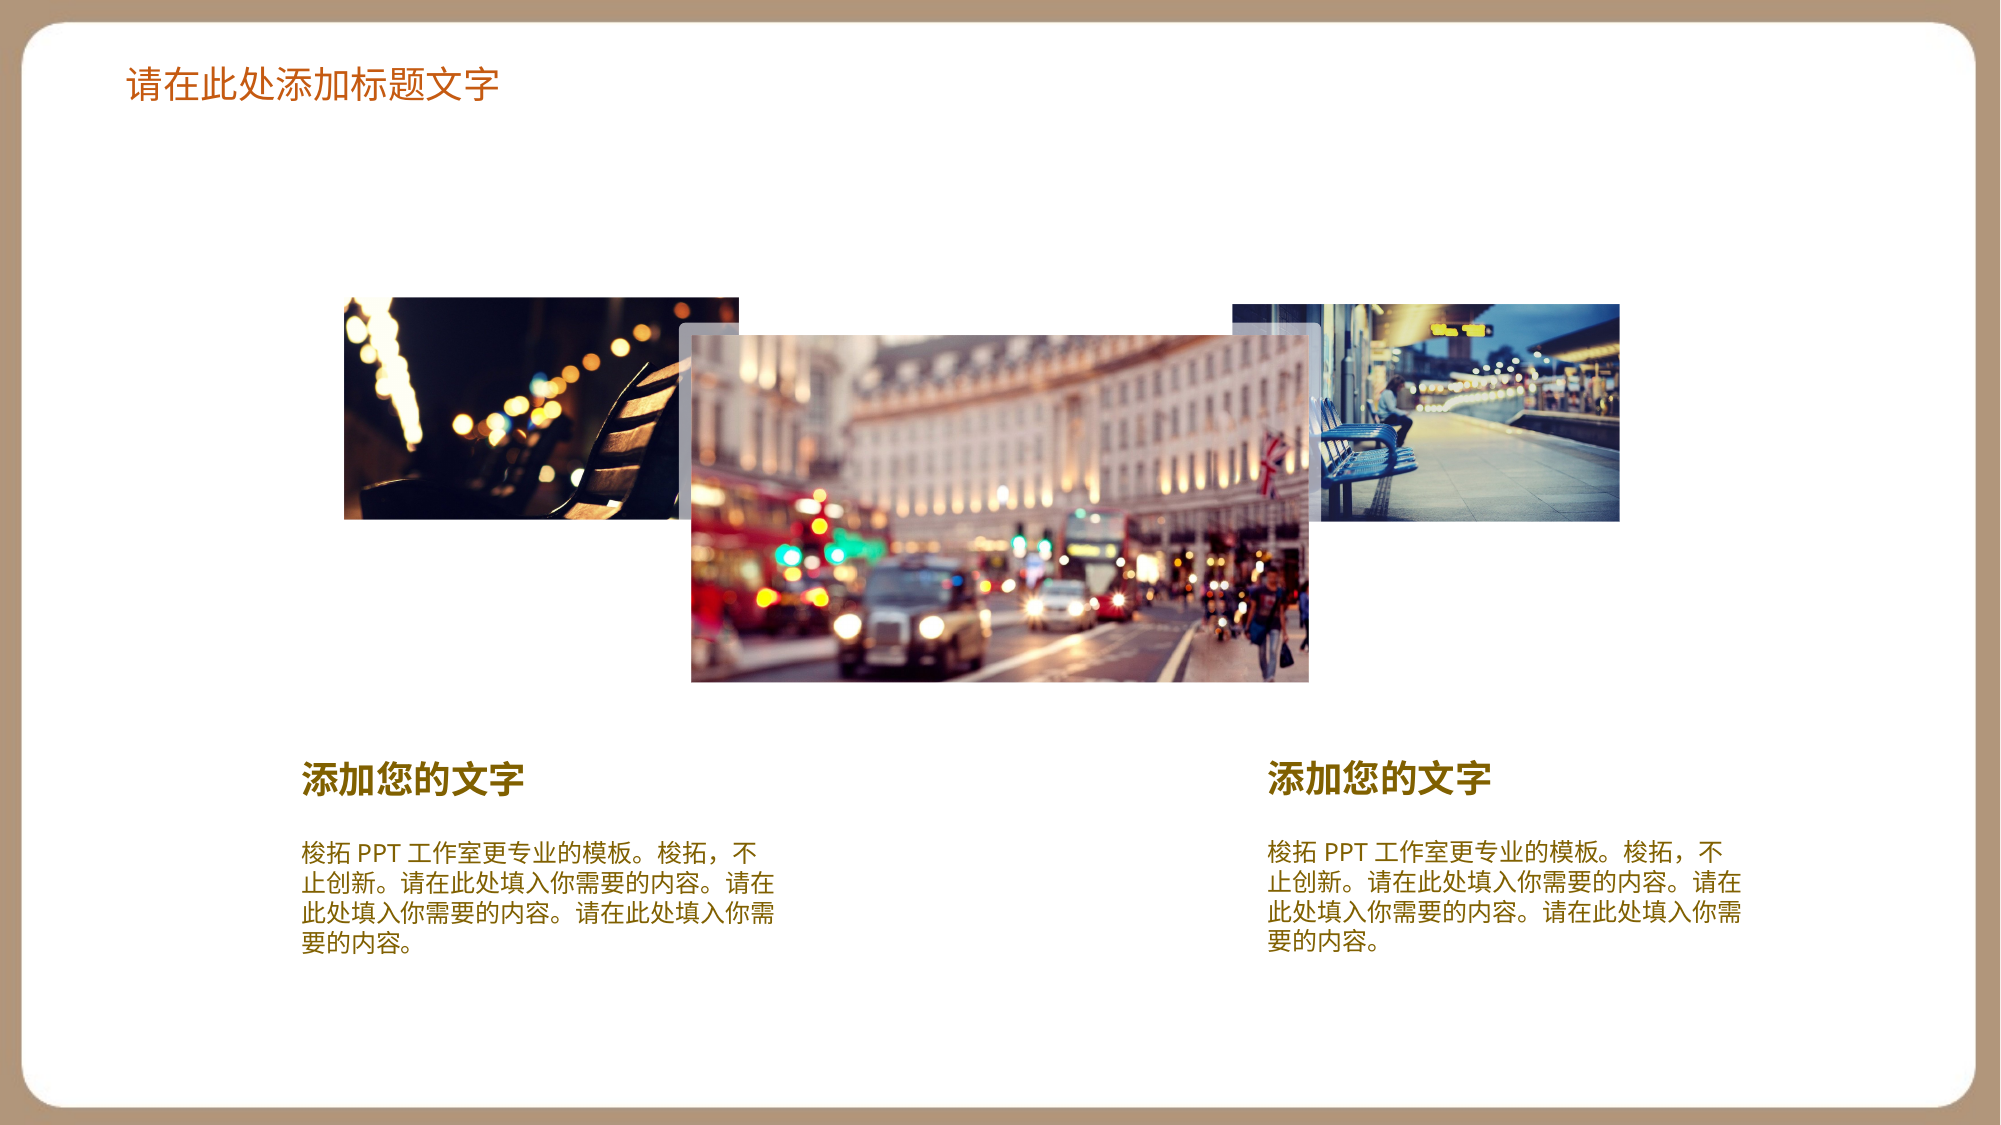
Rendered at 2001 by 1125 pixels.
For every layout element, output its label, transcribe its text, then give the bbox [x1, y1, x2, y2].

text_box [1252, 747, 1759, 966]
picture [0, 0, 2001, 1125]
text_box 请在此处添加标题文字 [96, 53, 531, 114]
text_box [286, 748, 792, 967]
